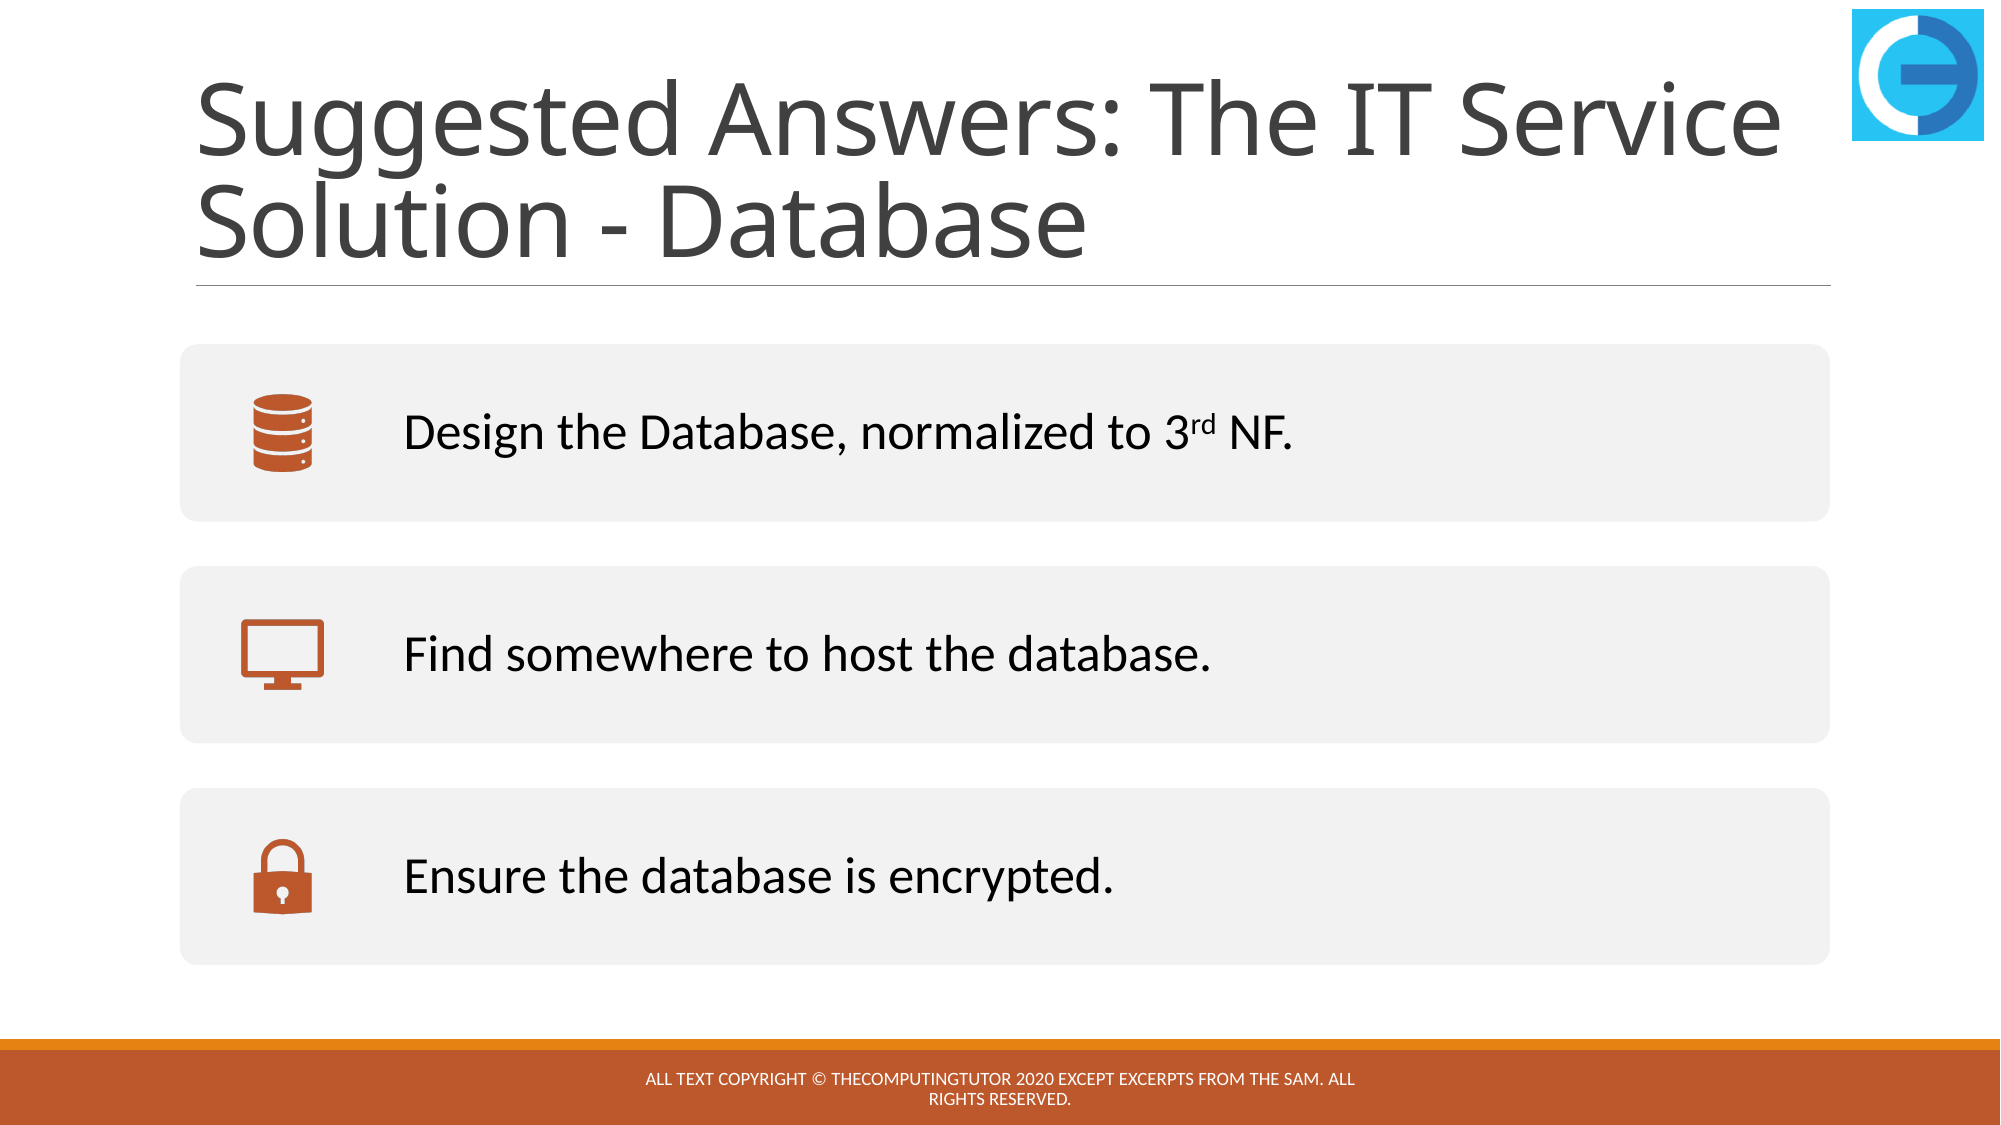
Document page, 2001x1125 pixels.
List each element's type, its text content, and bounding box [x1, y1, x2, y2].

title Suggested Answers: The IT Service Solution - Database [180, 47, 1830, 285]
picture [1852, 9, 1984, 141]
footer All text copyright © TheComputingTutor 2020 except excerpts from the SAM. All rights Reserved. [604, 1059, 1396, 1120]
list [179, 343, 1831, 966]
